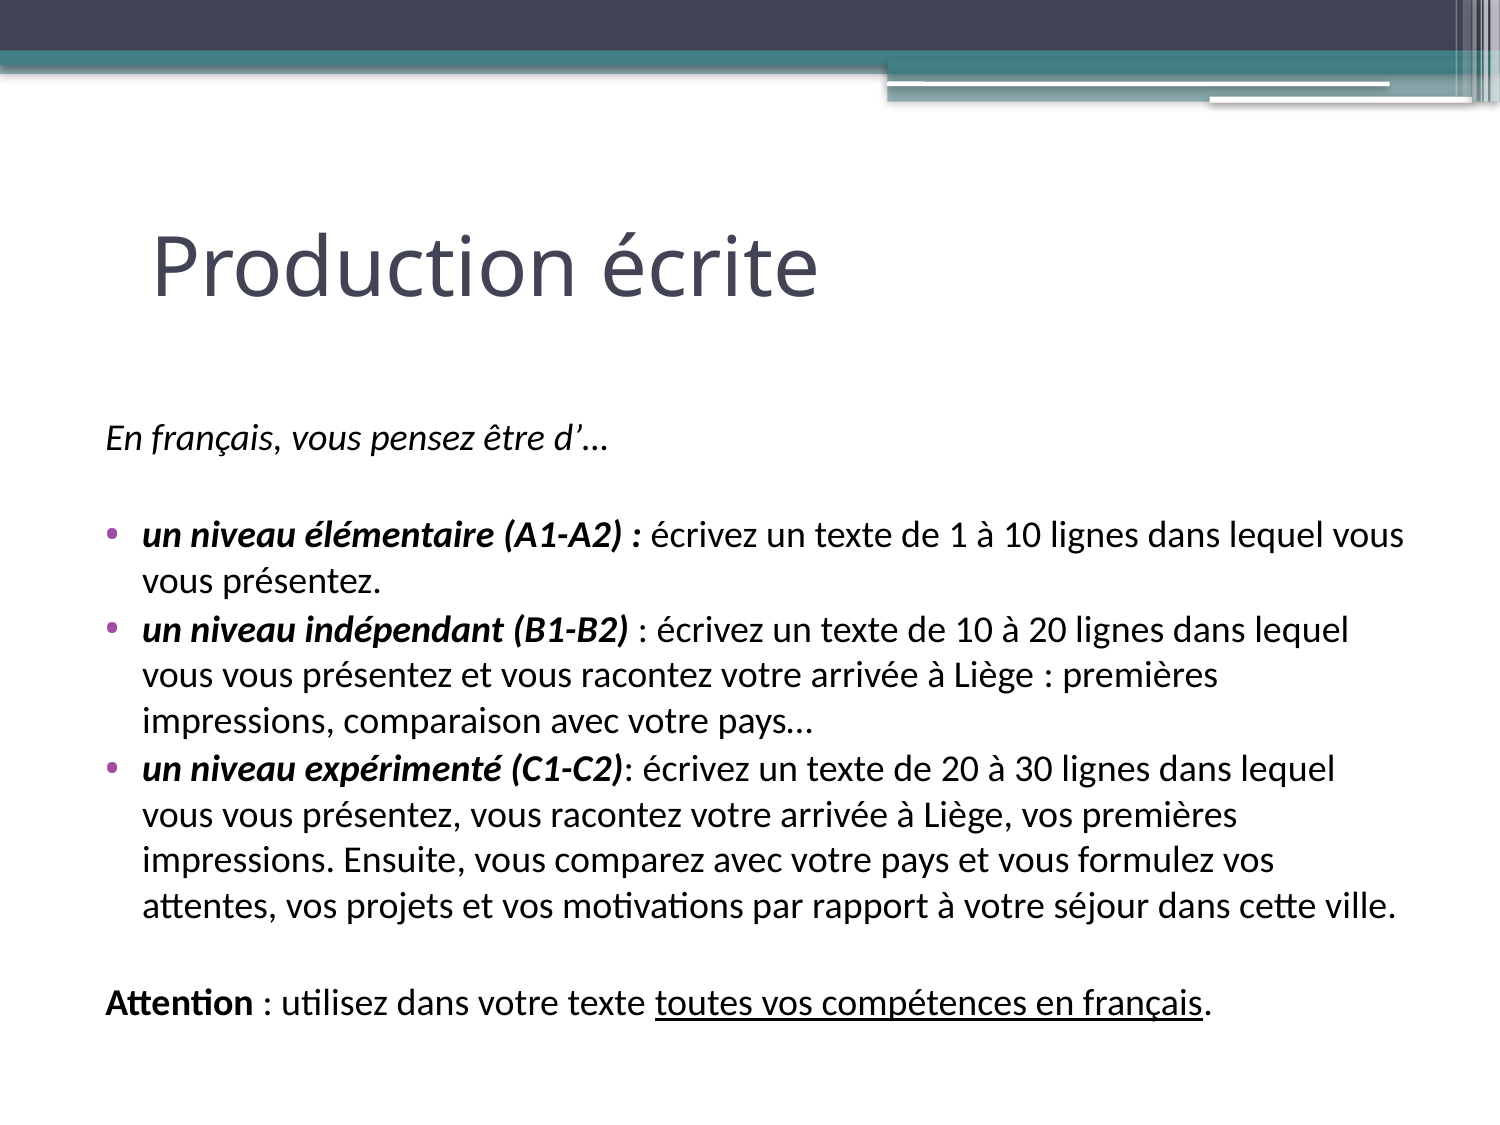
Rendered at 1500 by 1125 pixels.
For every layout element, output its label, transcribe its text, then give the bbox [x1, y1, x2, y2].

title Production écrite [75, 187, 1425, 339]
list En français, vous pensez être d’… un niveau élémentaire (A1-A2) : écrivez un texte de 1 à 10 lignes dans lequel vous vous présentez. un niveau indépendant (B1-B2) : écrivez un texte de 10 à 20 lignes dans lequel vous vous présentez et vous racontez votre arrivée à Liège : premières impressions, comparaison avec votre pays… un niveau expérimenté (C1-C2): écrivez un texte de 20 à 30 lignes dans lequel vous vous présentez, vous racontez votre arrivée à Liège, vos premières impressions. Ensuite, vous comparez avec votre pays et vous formulez vos attentes, vos projets et vos motivations par rapport à votre séjour dans cette ville. Attention : utilisez dans votre texte toutes vos compétences en français. [75, 368, 1425, 1079]
